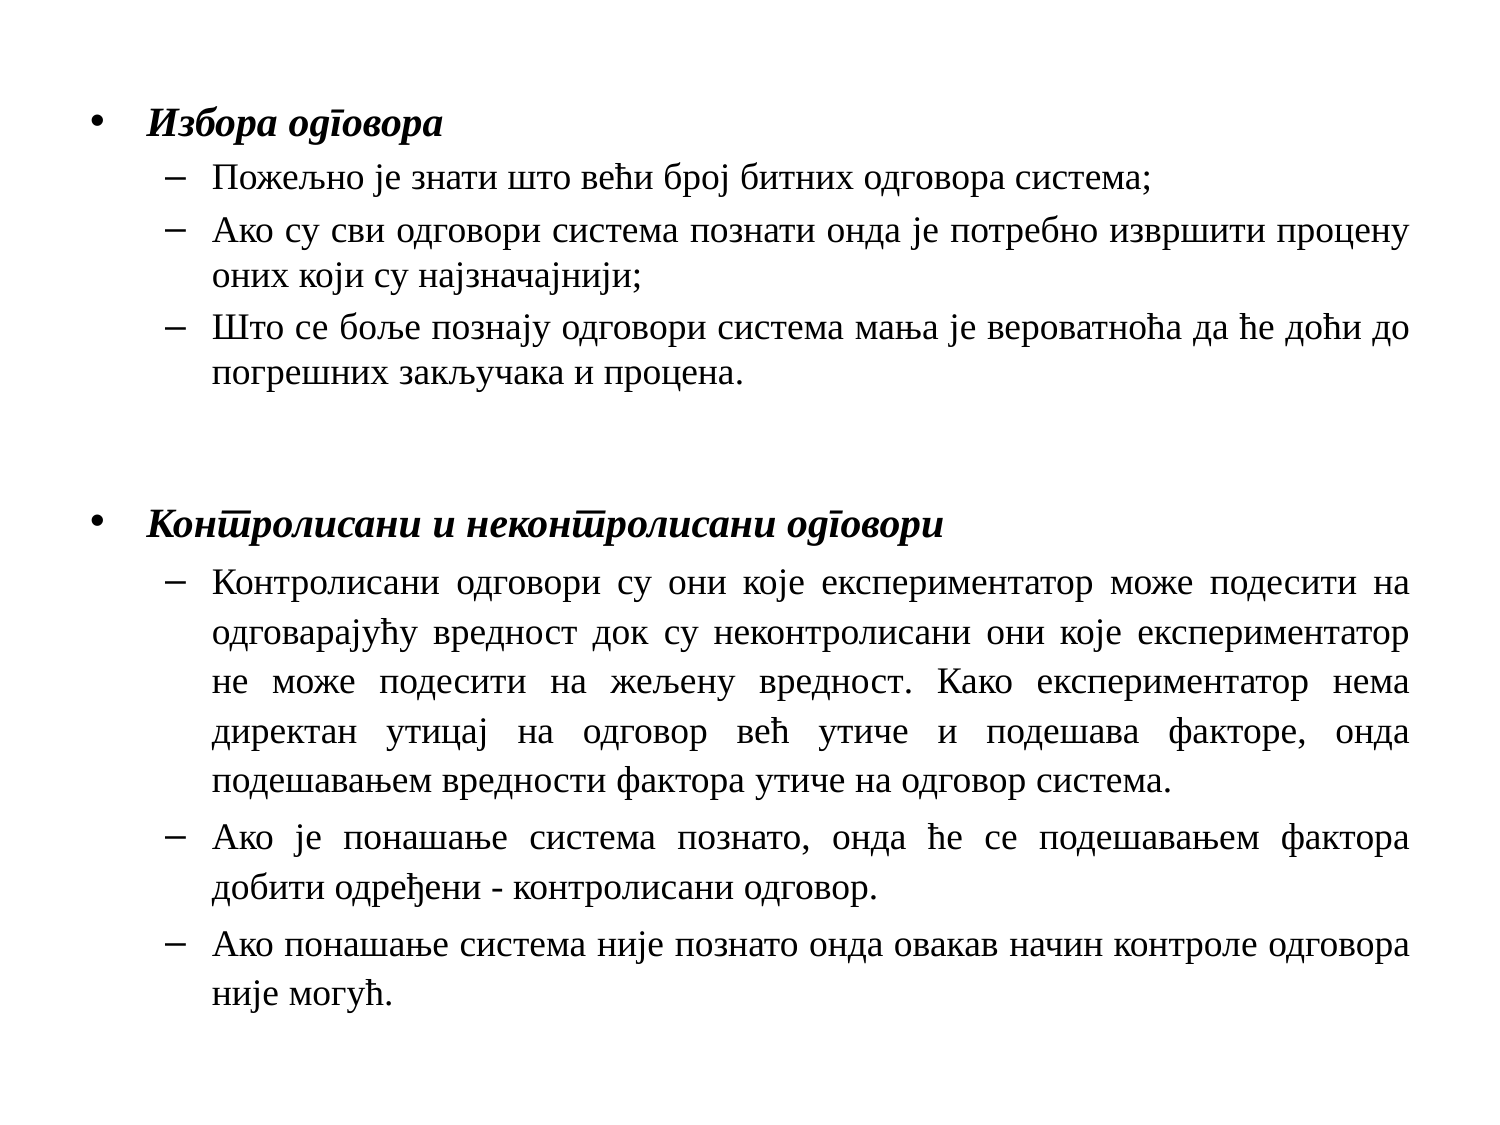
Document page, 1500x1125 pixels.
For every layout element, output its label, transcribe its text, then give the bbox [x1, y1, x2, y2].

list Избора одговора Пожељно је знати што већи број битних одговора система; Ако су сви одговори система познати онда је потребно извршити процену оних који су најзначајнији; Што се боље познају одговори система мања је вероватноћа да ће доћи до погрешних закључака и процена. Контролисани и неконтролисани одговори Контролисани одговори су они које експериментатор може подесити на одговарајућу вредност док су неконтролисани они које експериментатор не може подесити на жељену вредност. Како експериментатор нема директан утицај на одговор већ утиче и подешава факторе, онда подешавањем вредности фактора утиче на одговор система. Ако је понашање система познато, онда ће се подешавањем фактора добити одређени - контролисани одговор. Ако понашање система није познато онда овакав начин контроле одговора није могућ. [75, 62, 1425, 1125]
